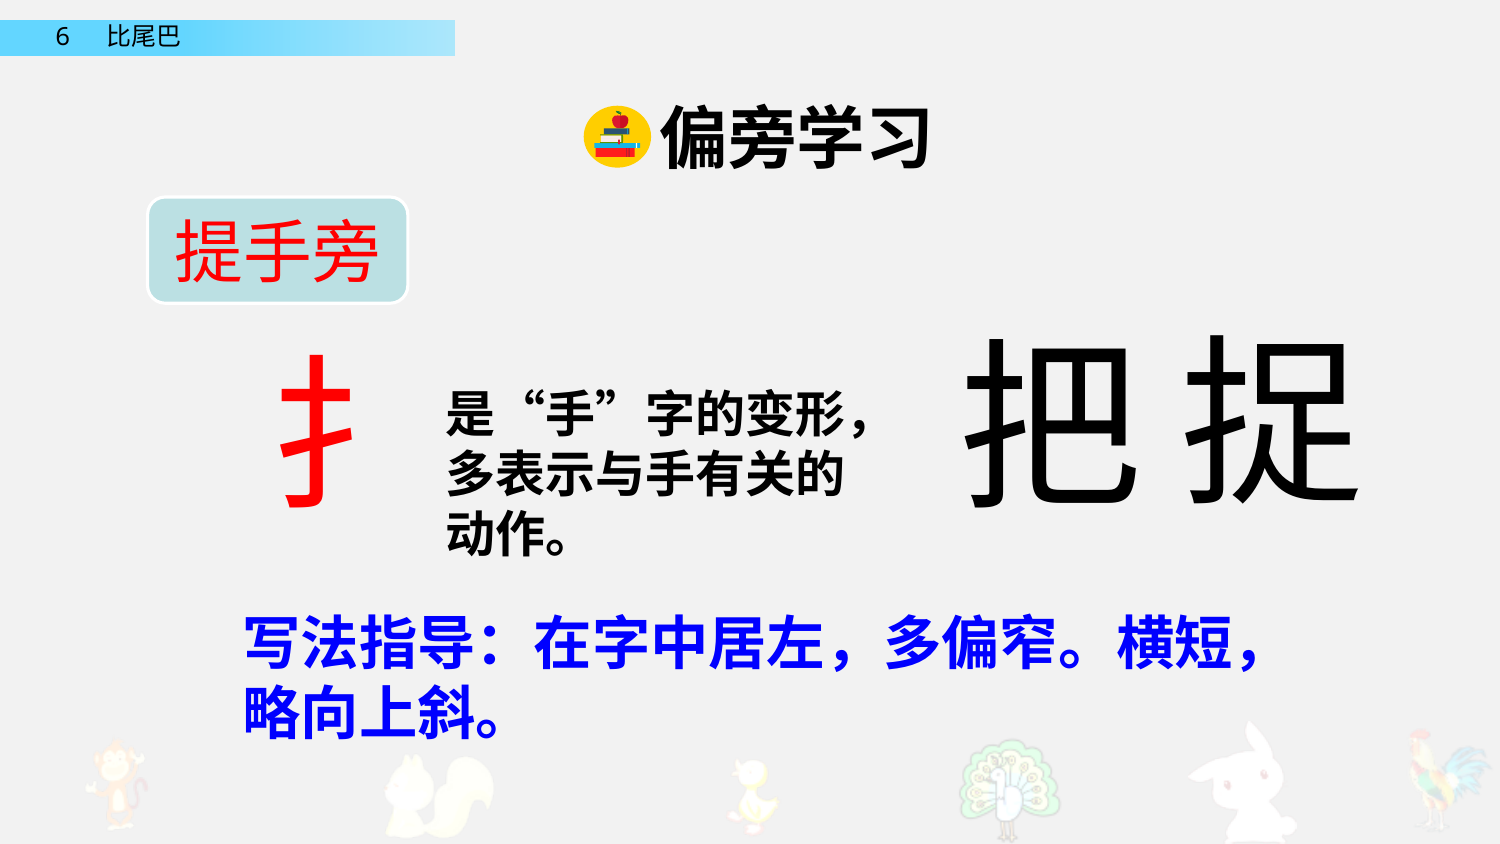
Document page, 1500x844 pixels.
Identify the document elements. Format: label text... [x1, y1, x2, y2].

text_box 是“手”字的变形，多表示与手有关的动作。 [431, 374, 892, 570]
text_box 扌 [253, 322, 428, 537]
text_box 提手旁 [145, 195, 410, 305]
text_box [583, 105, 652, 168]
text_box 把 [943, 303, 1140, 538]
text_box 写法指导：在字中居左，多偏窄。横短，略向上斜。 [227, 598, 1362, 754]
text_box 捉 [1165, 298, 1362, 534]
text_box 偏旁学习 [650, 90, 985, 181]
